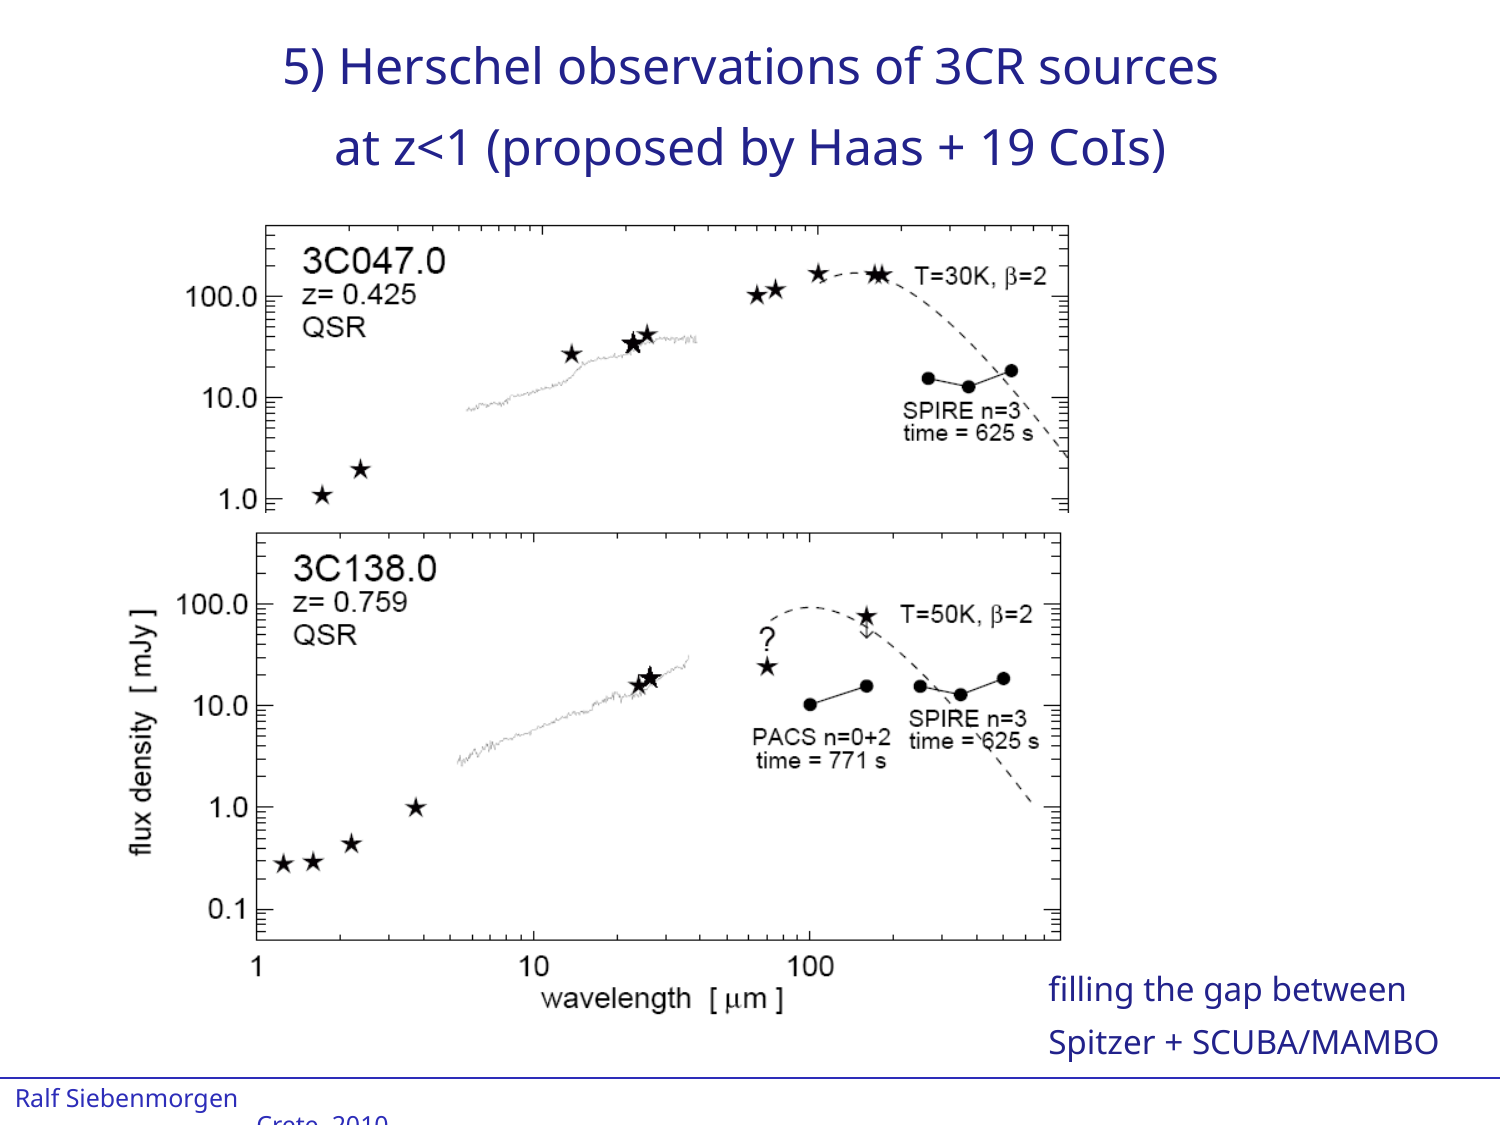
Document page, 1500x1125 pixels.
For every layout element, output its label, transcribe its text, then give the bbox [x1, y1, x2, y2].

text_box 5) Herschel observations of 3CR sources at z<1 (proposed by Haas + 19 CoIs) [267, 7, 1236, 183]
text_box filling the gap between Spitzer + SCUBA/MAMBO [1033, 946, 1500, 1069]
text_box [100, 207, 1105, 1024]
